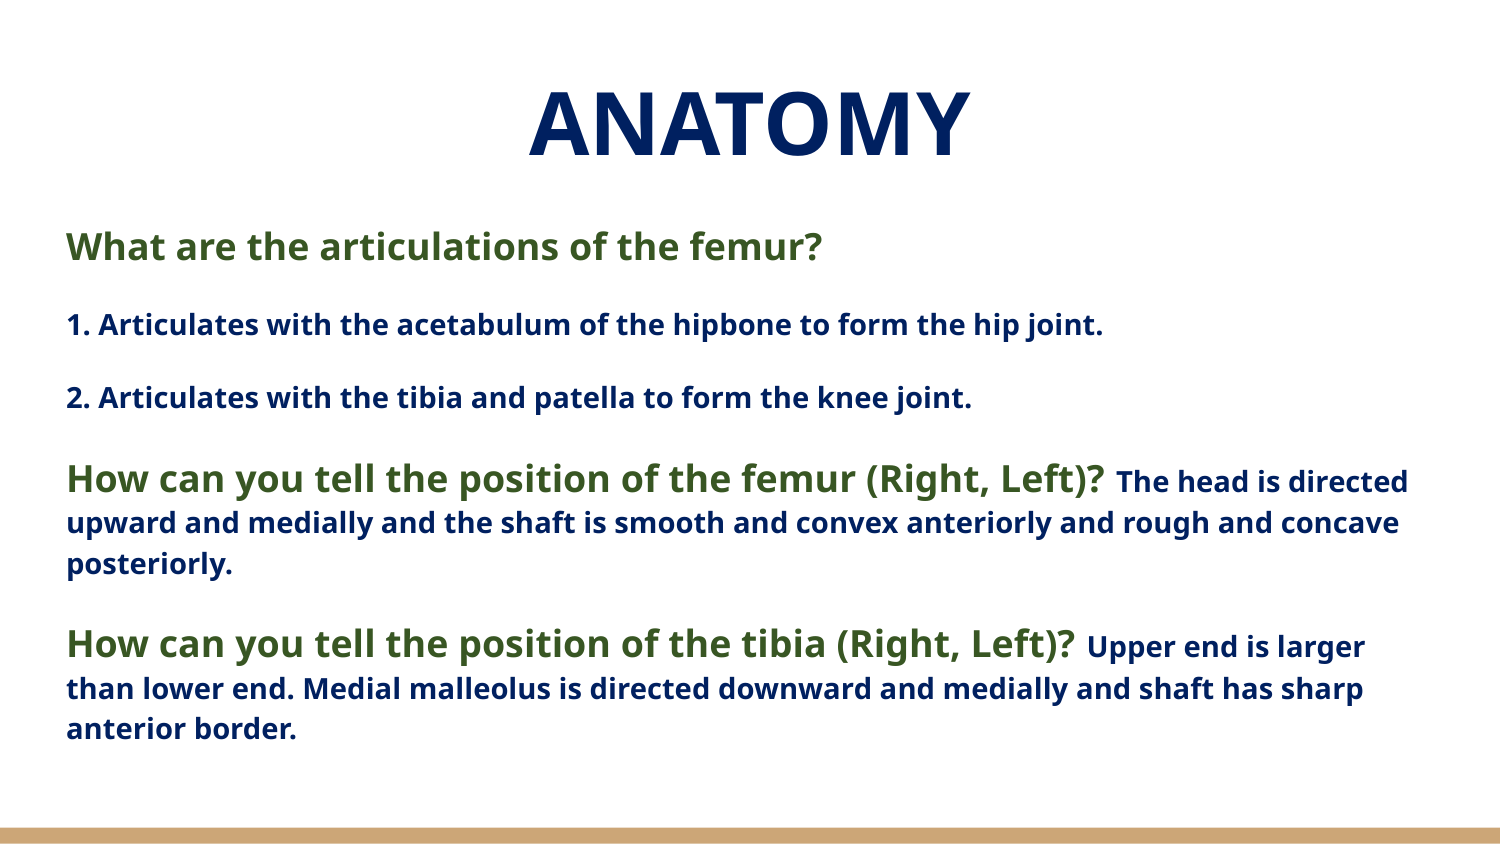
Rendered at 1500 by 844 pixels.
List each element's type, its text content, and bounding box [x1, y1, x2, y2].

title ANATOMY [51, 51, 1449, 189]
list What are the articulations of the femur? 1. Articulates with the acetabulum of the hipbone to form the hip joint. 2. Articulates with the tibia and patella to form the knee joint. How can you tell the position of the femur (Right, Left)? The head is directed upward and medially and the shaft is smooth and convex anteriorly and rough and concave posteriorly. How can you tell the position of the tibia (Right, Left)? Upper end is larger than lower end. Medial malleolus is directed downward and medially and shaft has sharp anterior border. [51, 200, 1449, 822]
